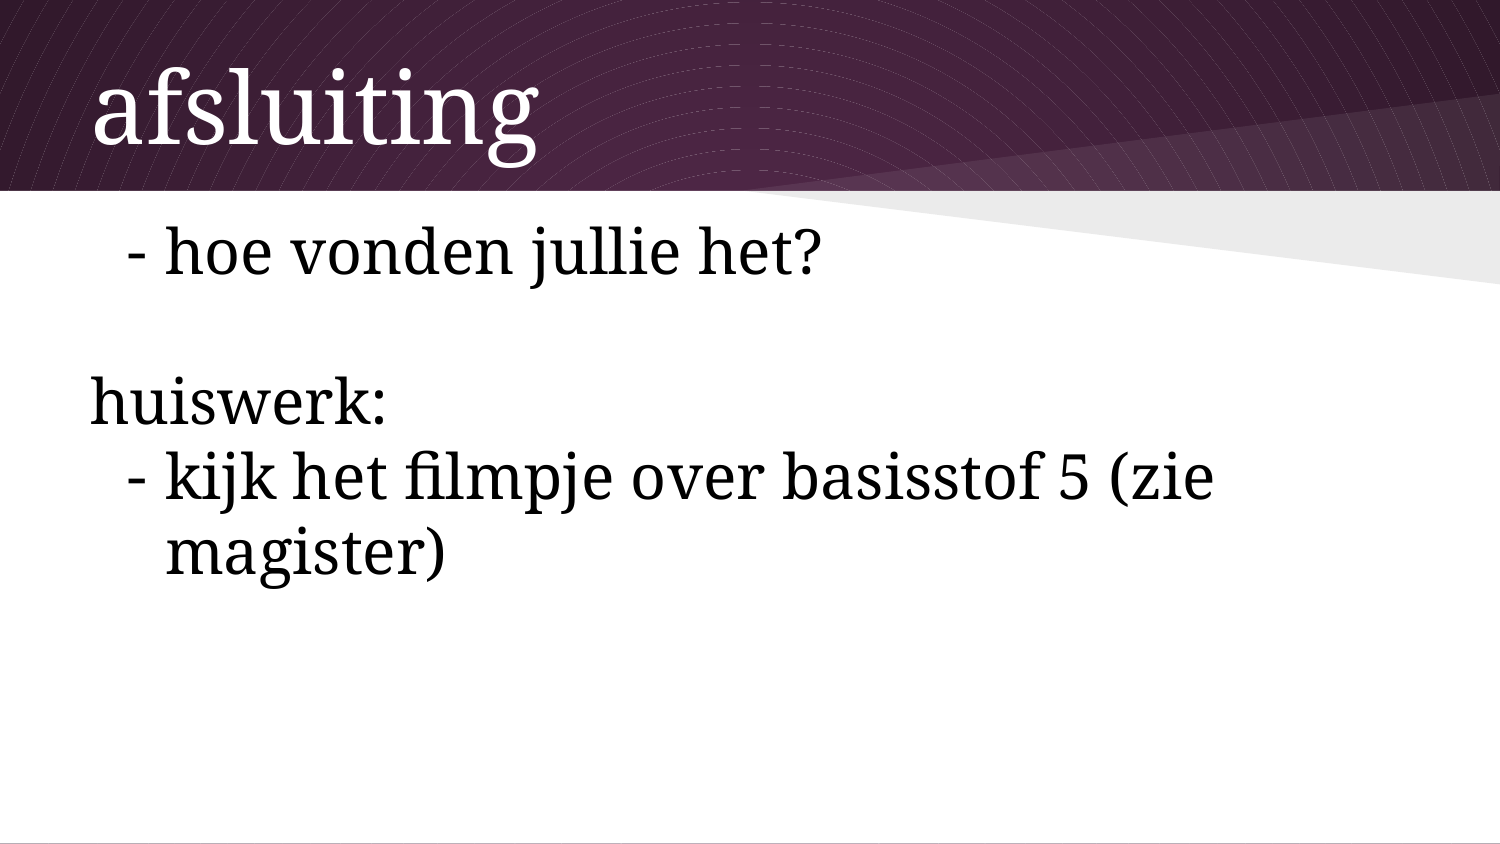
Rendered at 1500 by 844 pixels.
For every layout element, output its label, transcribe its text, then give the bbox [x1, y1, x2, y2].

title afsluiting [75, 33, 1425, 175]
list hoe vonden jullie het? huiswerk: kijk het filmpje over basisstof 5 (zie magister) [75, 196, 1425, 808]
